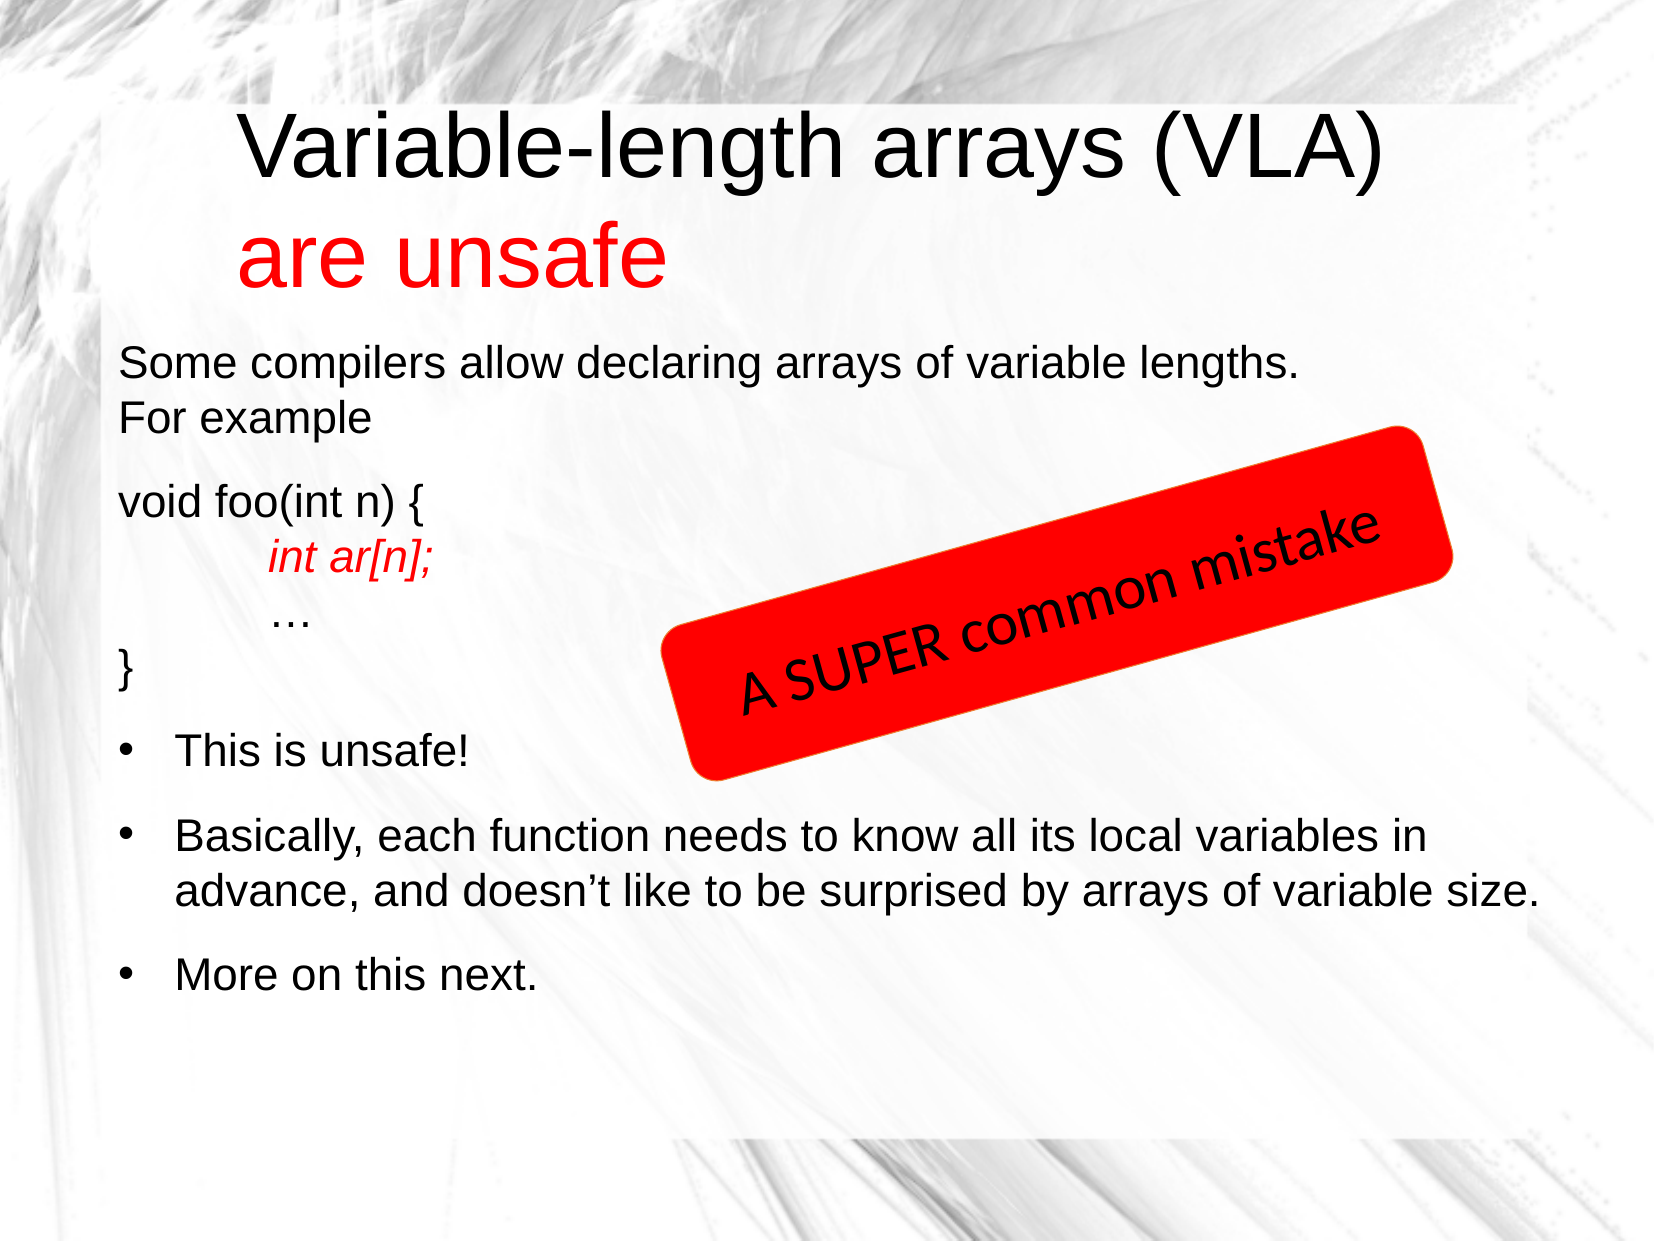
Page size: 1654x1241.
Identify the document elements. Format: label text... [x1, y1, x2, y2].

text_box A SUPER common mistake [660, 425, 1454, 782]
title Variable-length arrays (VLA) are unsafe [118, 93, 1506, 299]
picture [0, 0, 1654, 1241]
list Some compilers allow declaring arrays of variable lengths. For example void foo(int n) { int ar[n]; … } This is unsafe! Basically, each function needs to know all its local variables in advance, and doesn’t like to be surprised by arrays of variable size. More on this next. [118, 332, 1571, 1121]
